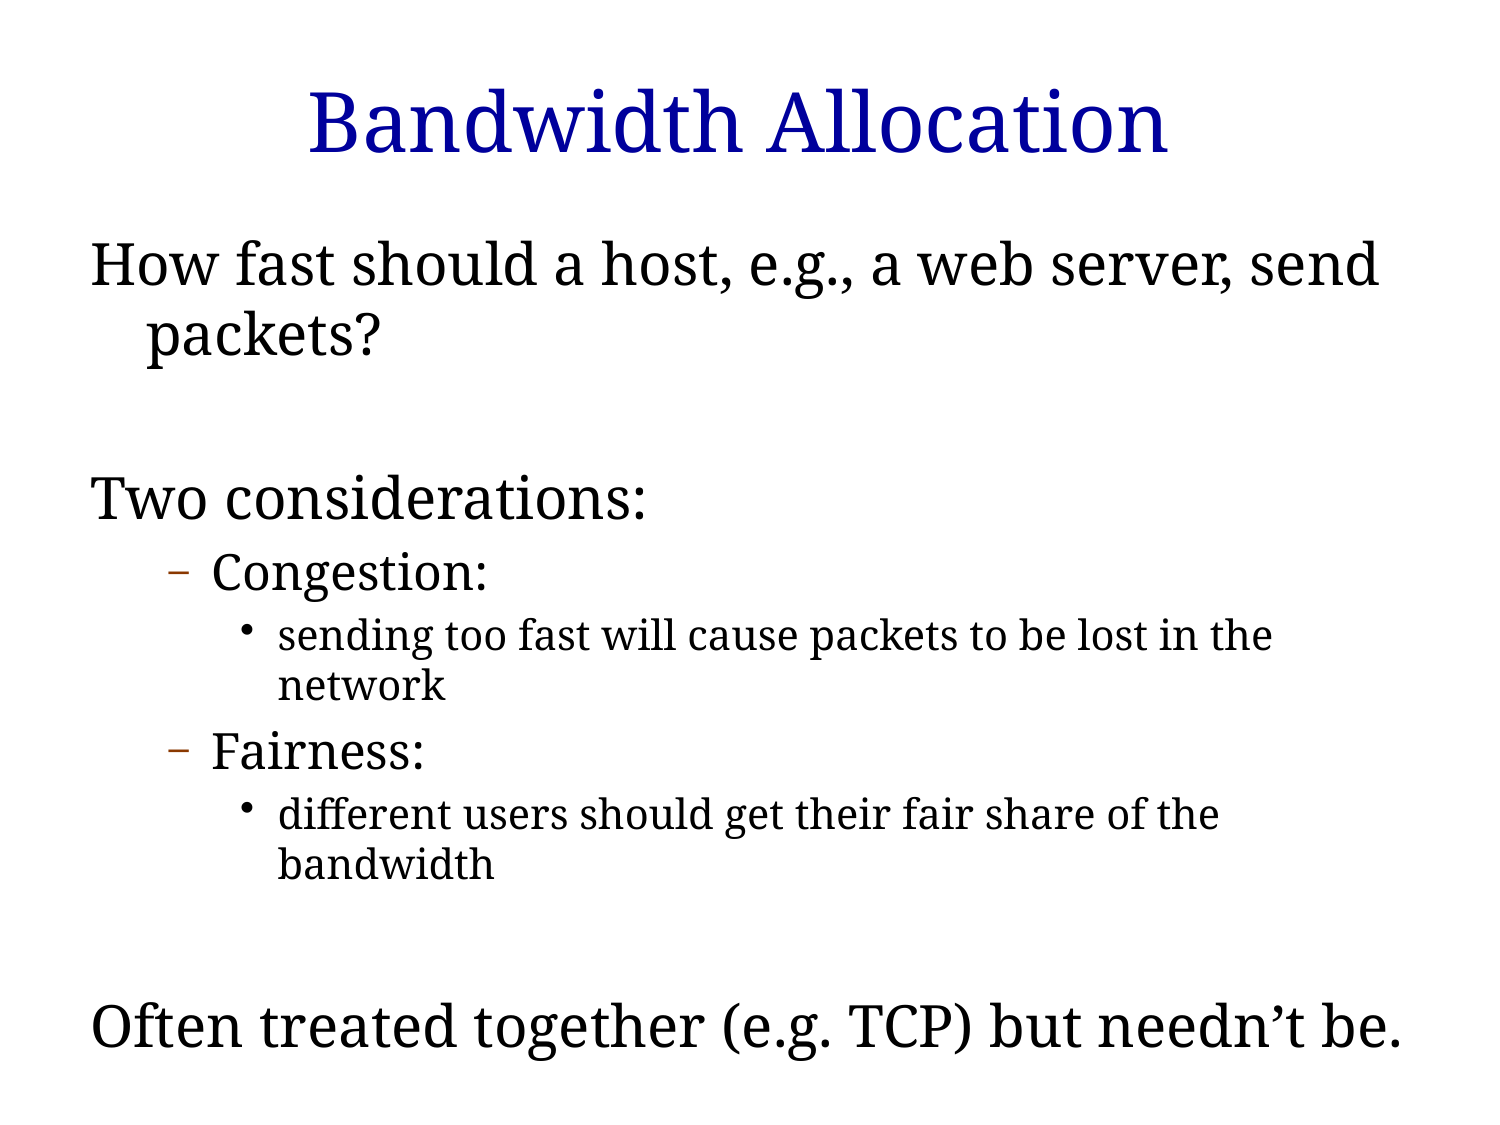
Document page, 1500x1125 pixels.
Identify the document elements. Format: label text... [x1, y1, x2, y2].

title Bandwidth Allocation [74, 47, 1426, 191]
list How fast should a host, e.g., a web server, send packets? Two considerations: Congestion: sending too fast will cause packets to be lost in the network Fairness: different users should get their fair share of the bandwidth Often treated together (e.g. TCP) but needn’t be. [74, 219, 1426, 963]
